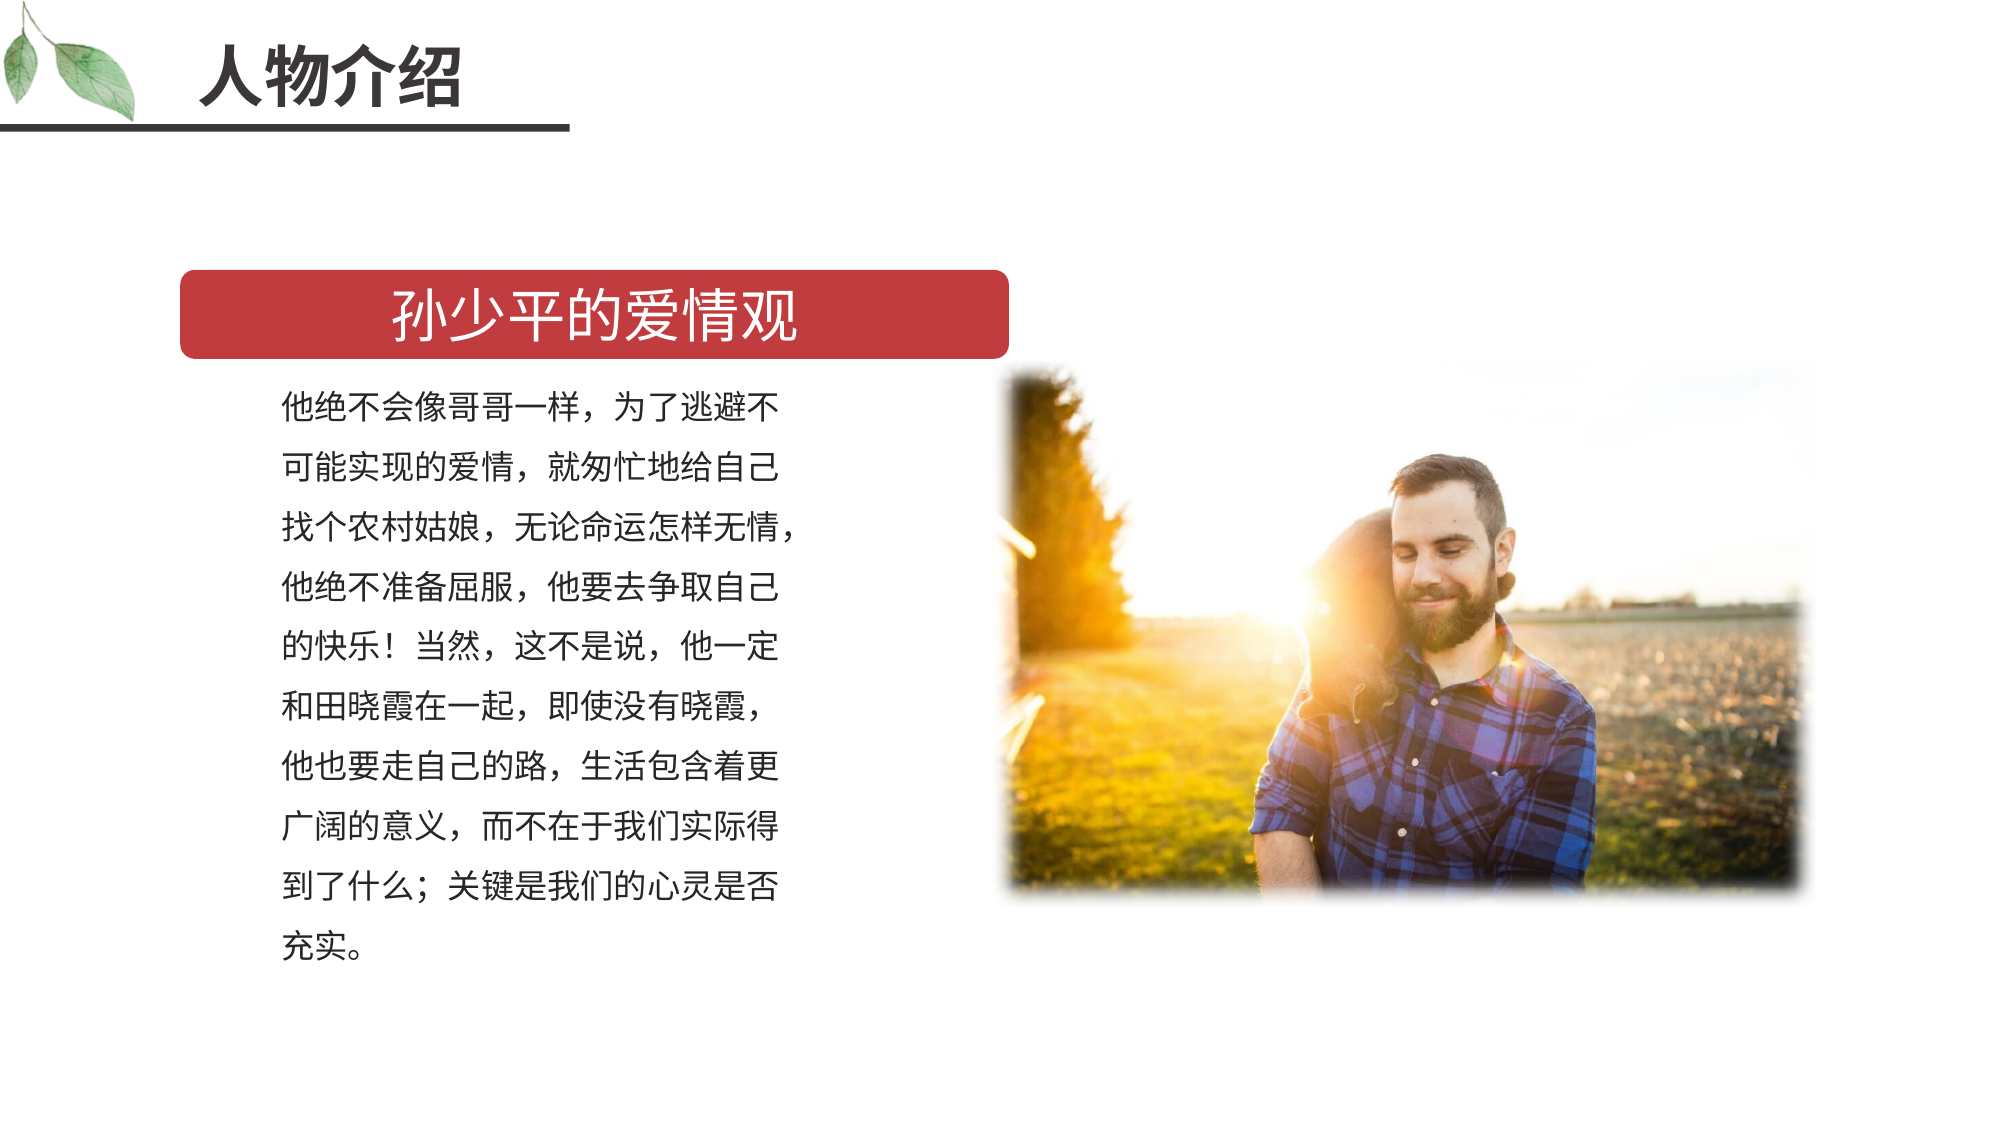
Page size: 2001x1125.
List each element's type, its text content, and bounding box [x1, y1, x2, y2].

text_box [0, 123, 571, 133]
text_box 他绝不会像哥哥一样，为了逃避不可能实现的爱情，就匆忙地给自己找个农村姑娘，无论命运怎样无情，他绝不准备屈服，他要去争取自己的快乐！当然，这不是说，他一定和田晓霞在一起，即使没有晓霞，他也要走自己的路，生活包含着更广阔的意义，而不在于我们实际得到了什么；关键是我们的心灵是否充实。 [266, 360, 820, 973]
text_box 孙少平的爱情观 [179, 268, 1010, 360]
picture [992, 358, 1817, 908]
text_box 人物介绍 [182, 27, 480, 123]
picture [0, 0, 140, 123]
